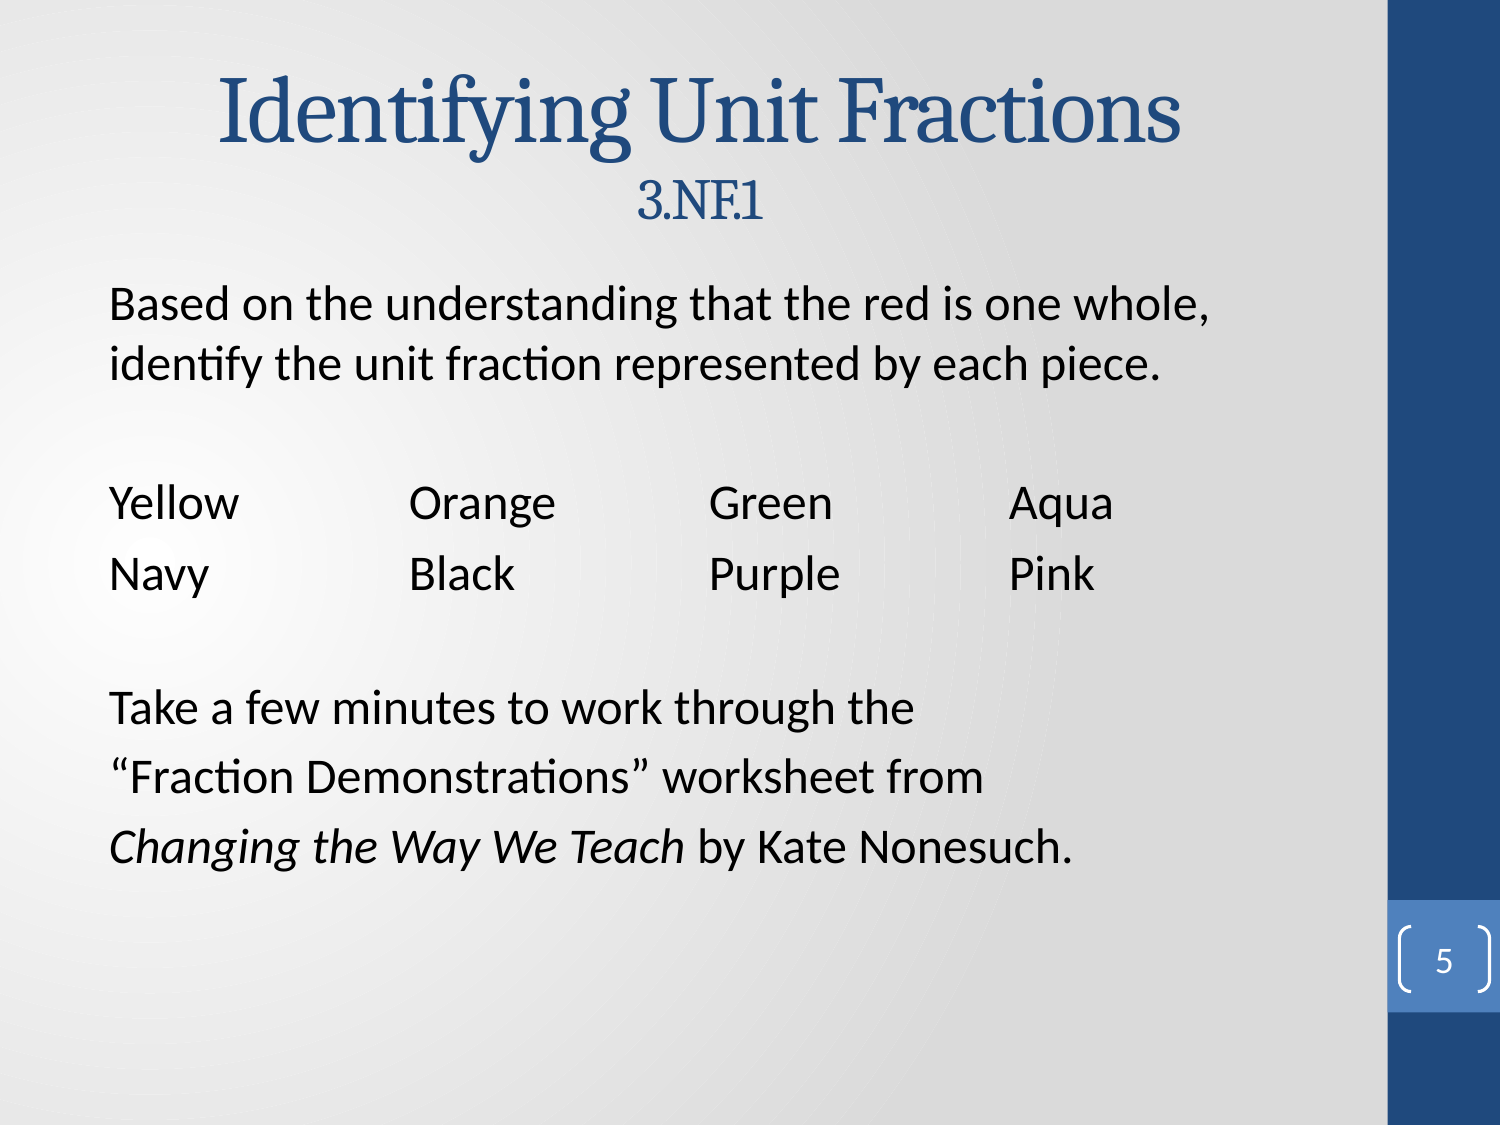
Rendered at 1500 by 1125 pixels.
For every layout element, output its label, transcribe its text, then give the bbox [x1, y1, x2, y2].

slide_number 5 [1397, 924, 1492, 994]
list Based on the understanding that the red is one whole, identify the unit fraction represented by each piece. Yellow Orange Green Aqua Navy Black Purple Pink Take a few minutes to work through the “Fraction Demonstrations” worksheet from Changing the Way We Teach by Kate Nonesuch. [75, 262, 1325, 1050]
title Identifying Unit Fractions 3.NF.1 [75, 45, 1325, 233]
